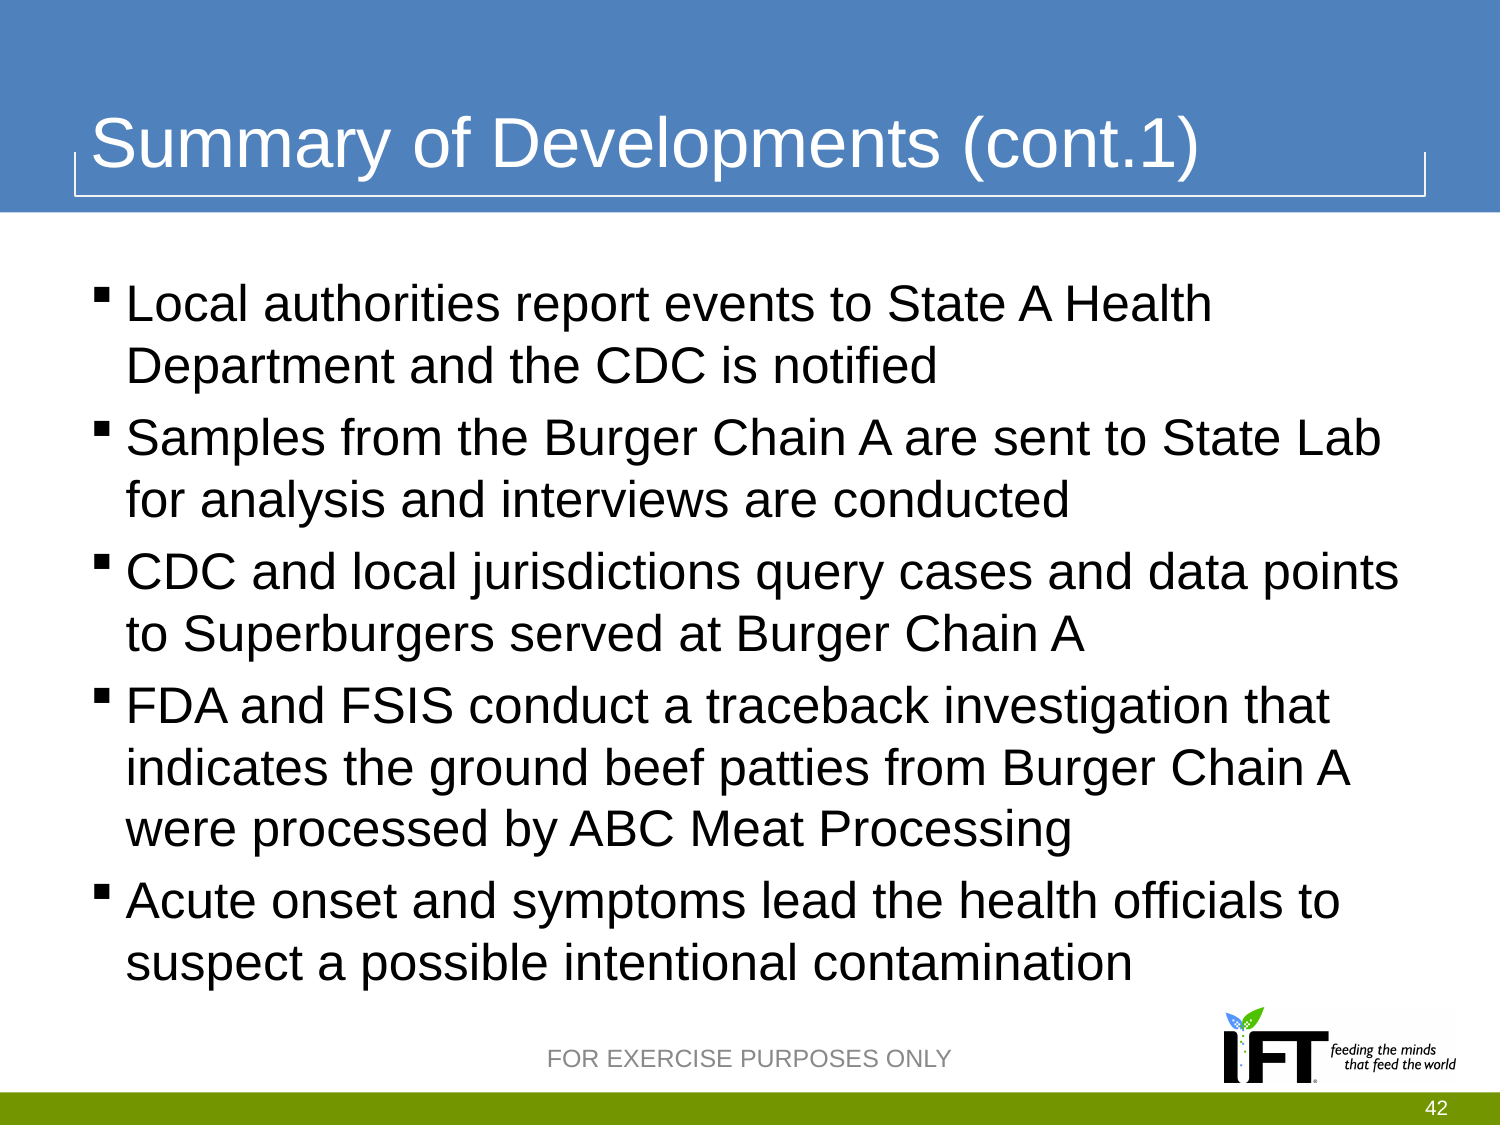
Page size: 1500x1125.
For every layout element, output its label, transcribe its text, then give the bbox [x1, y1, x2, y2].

footer FOR EXERCISE PURPOSES ONLY [512, 1042, 988, 1103]
title Summary of Developments (cont.1) [74, 44, 1426, 233]
picture [1224, 1007, 1456, 1083]
list Local authorities report events to State A Health Department and the CDC is notified Samples from the Burger Chain A are sent to State Lab for analysis and interviews are conducted CDC and local jurisdictions query cases and data points to Superburgers served at Burger Chain A FDA and FSIS conduct a traceback investigation that indicates the ground beef patties from Burger Chain A were processed by ABC Meat Processing Acute onset and symptoms lead the health officials to suspect a possible intentional contamination [74, 262, 1426, 1006]
